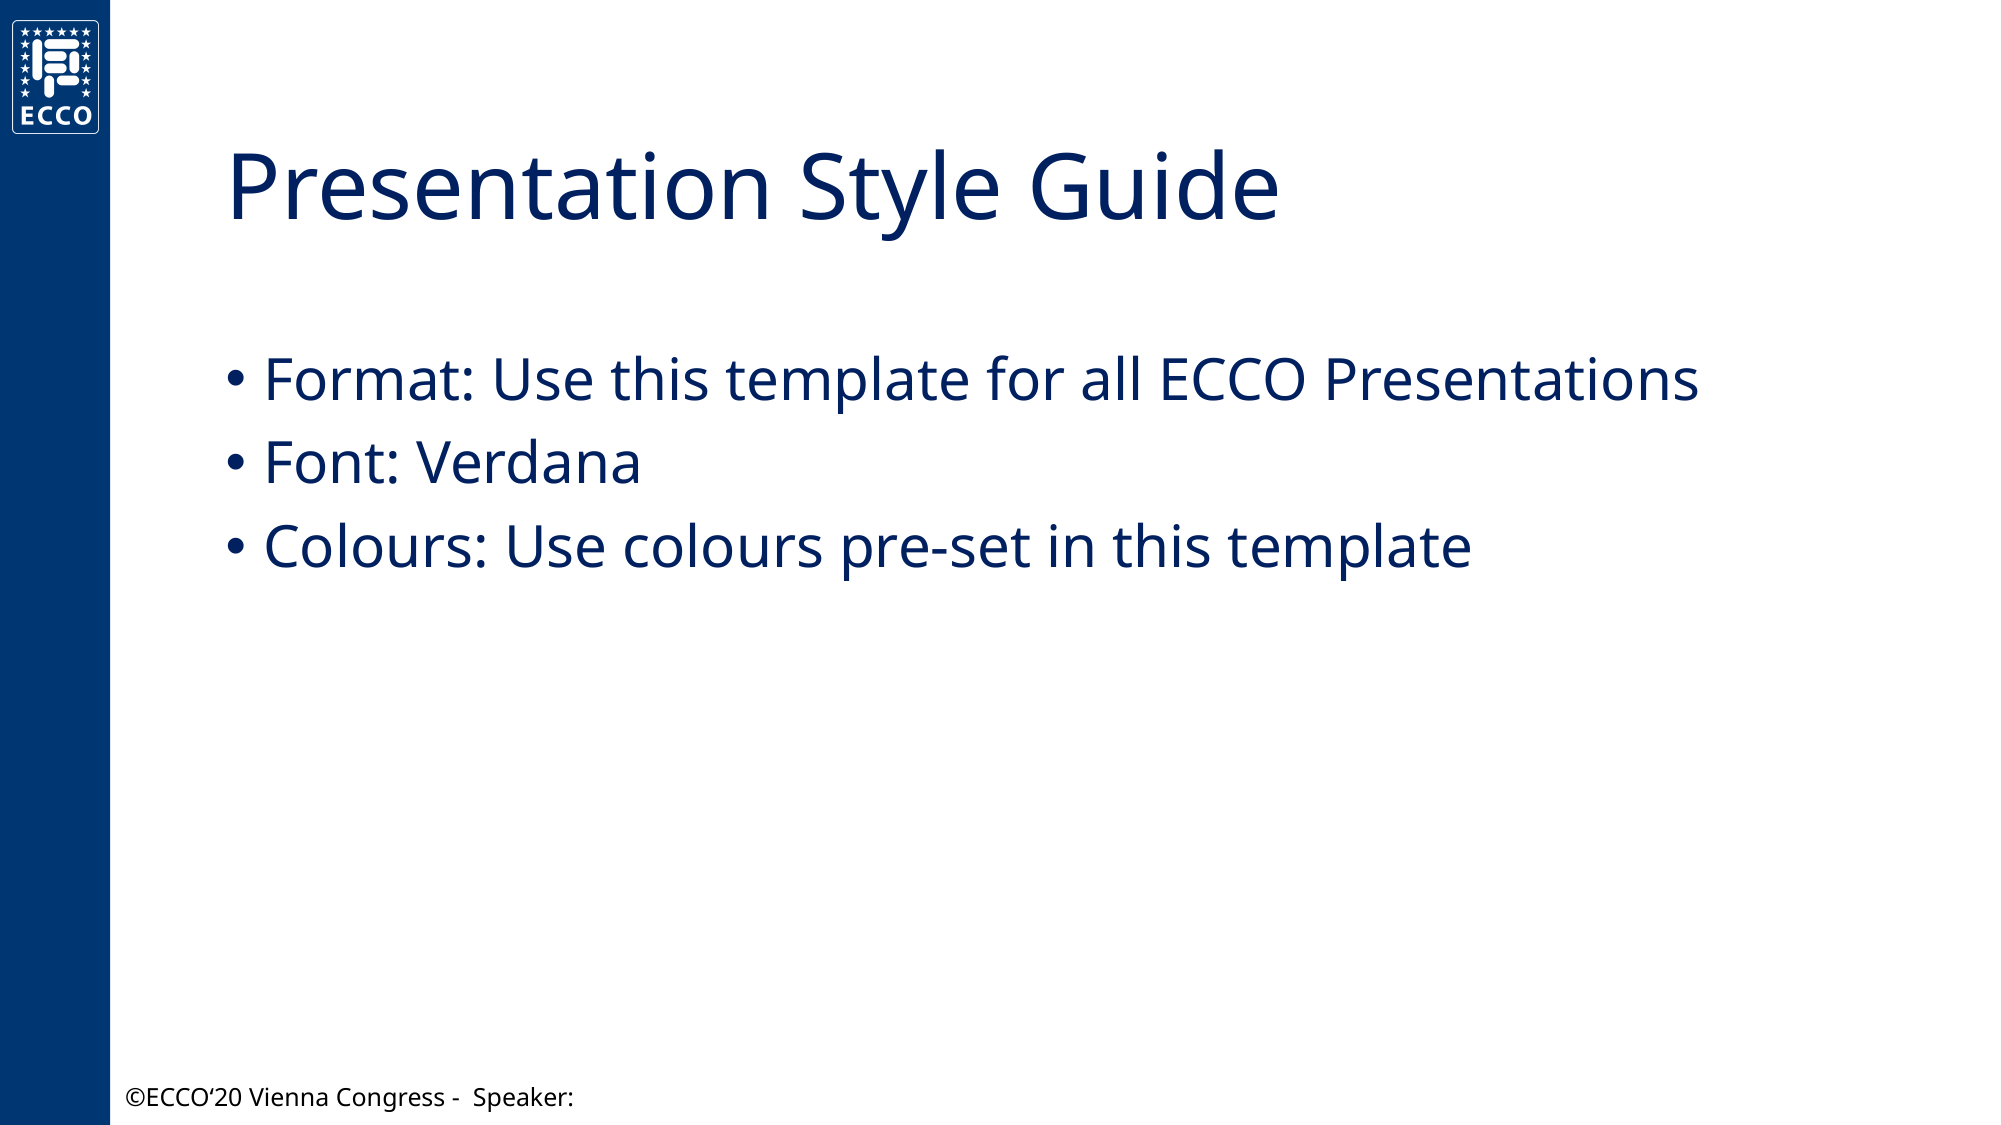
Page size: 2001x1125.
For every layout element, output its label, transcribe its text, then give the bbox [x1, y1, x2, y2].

list Format: Use this template for all ECCO Presentations Font: Verdana Colours: Use colours pre-set in this template [210, 342, 1933, 930]
picture [12, 20, 99, 134]
title Presentation Style Guide [210, 133, 1936, 288]
